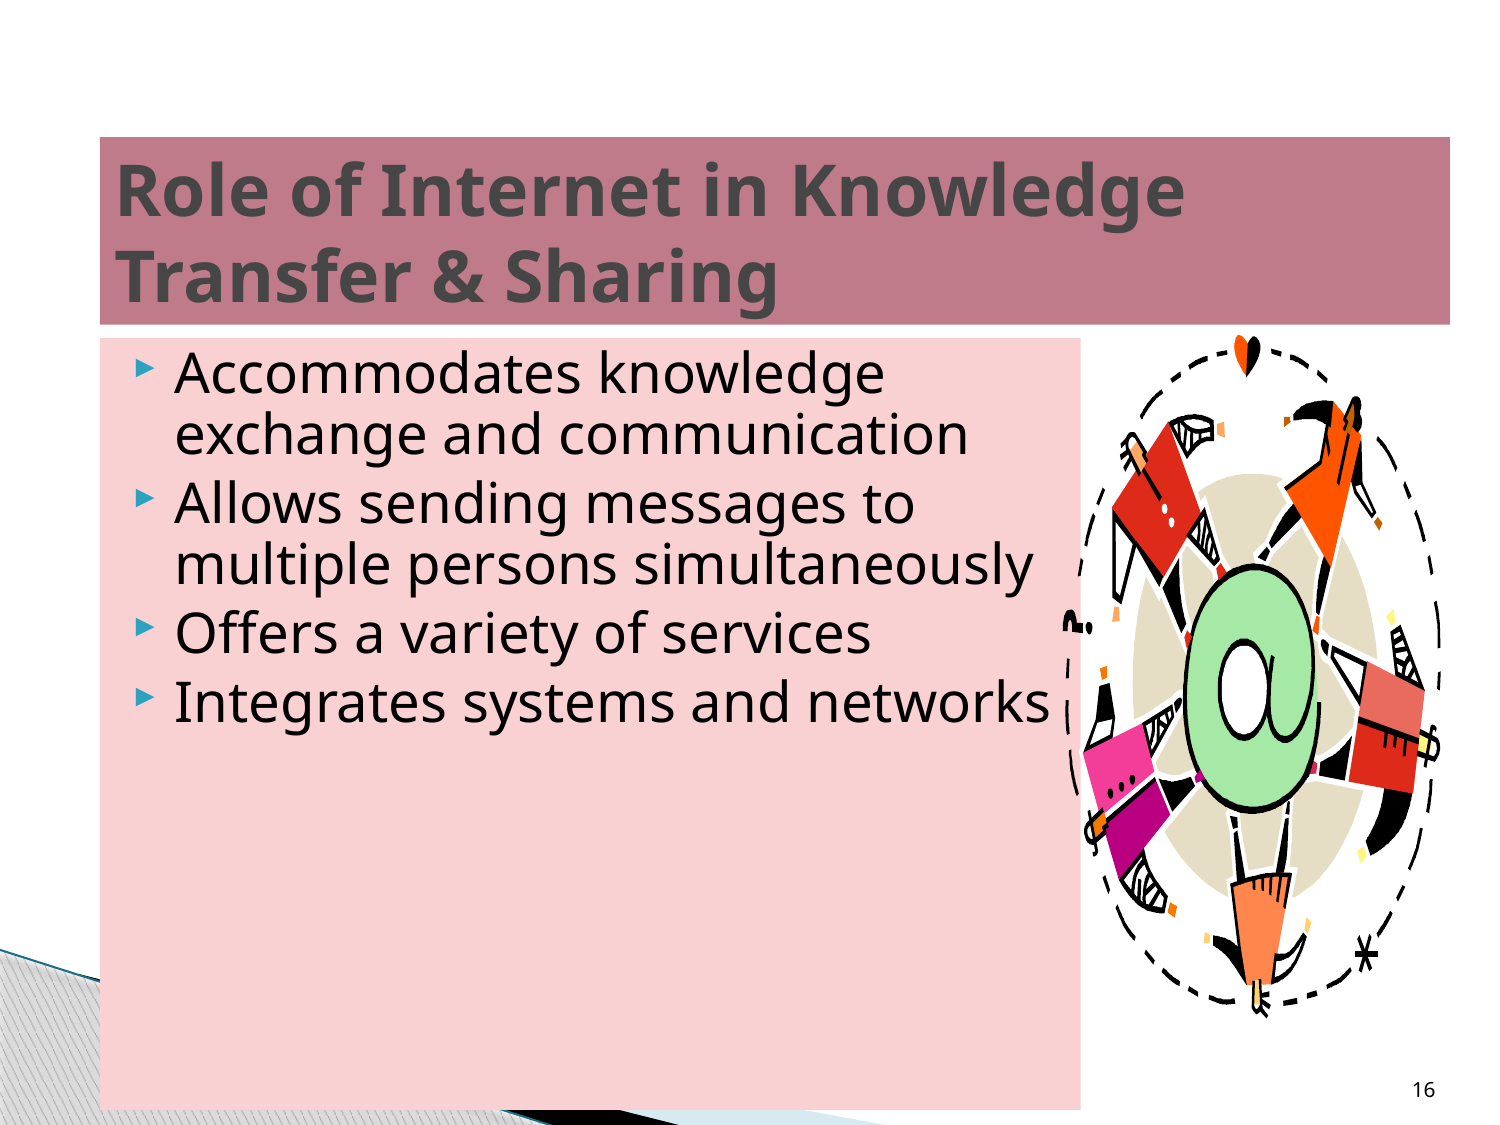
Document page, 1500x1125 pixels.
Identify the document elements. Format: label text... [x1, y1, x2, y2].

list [1062, 324, 1451, 1038]
slide_number 16 [1137, 1047, 1450, 1113]
list Accommodates knowledge exchange and communication Allows sending messages to multiple persons simultaneously Offers a variety of services Integrates systems and networks [99, 338, 1081, 1110]
title Role of Internet in Knowledge Transfer & Sharing [99, 137, 1450, 325]
